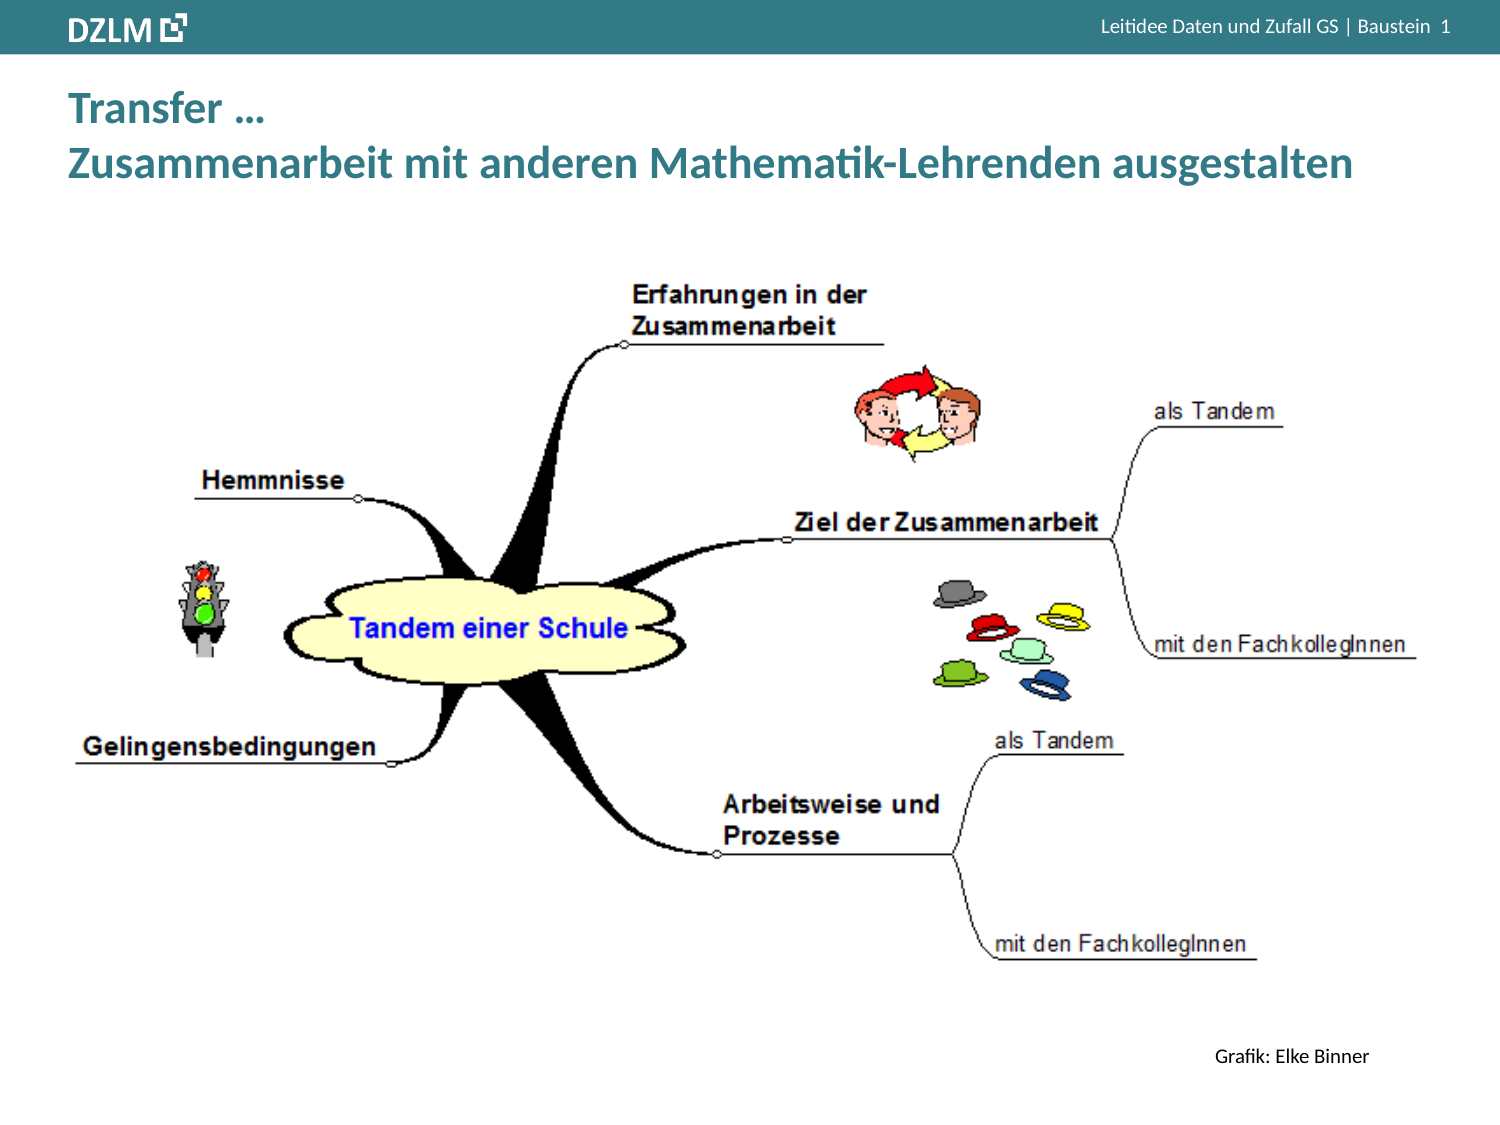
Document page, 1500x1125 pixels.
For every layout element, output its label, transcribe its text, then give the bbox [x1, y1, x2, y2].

title Transfer … Zusammenarbeit mit anderen Mathematik-Lehrenden ausgestalten [53, 68, 1436, 197]
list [52, 260, 1436, 995]
text_box Grafik: Elke Binner [1200, 1035, 1385, 1075]
